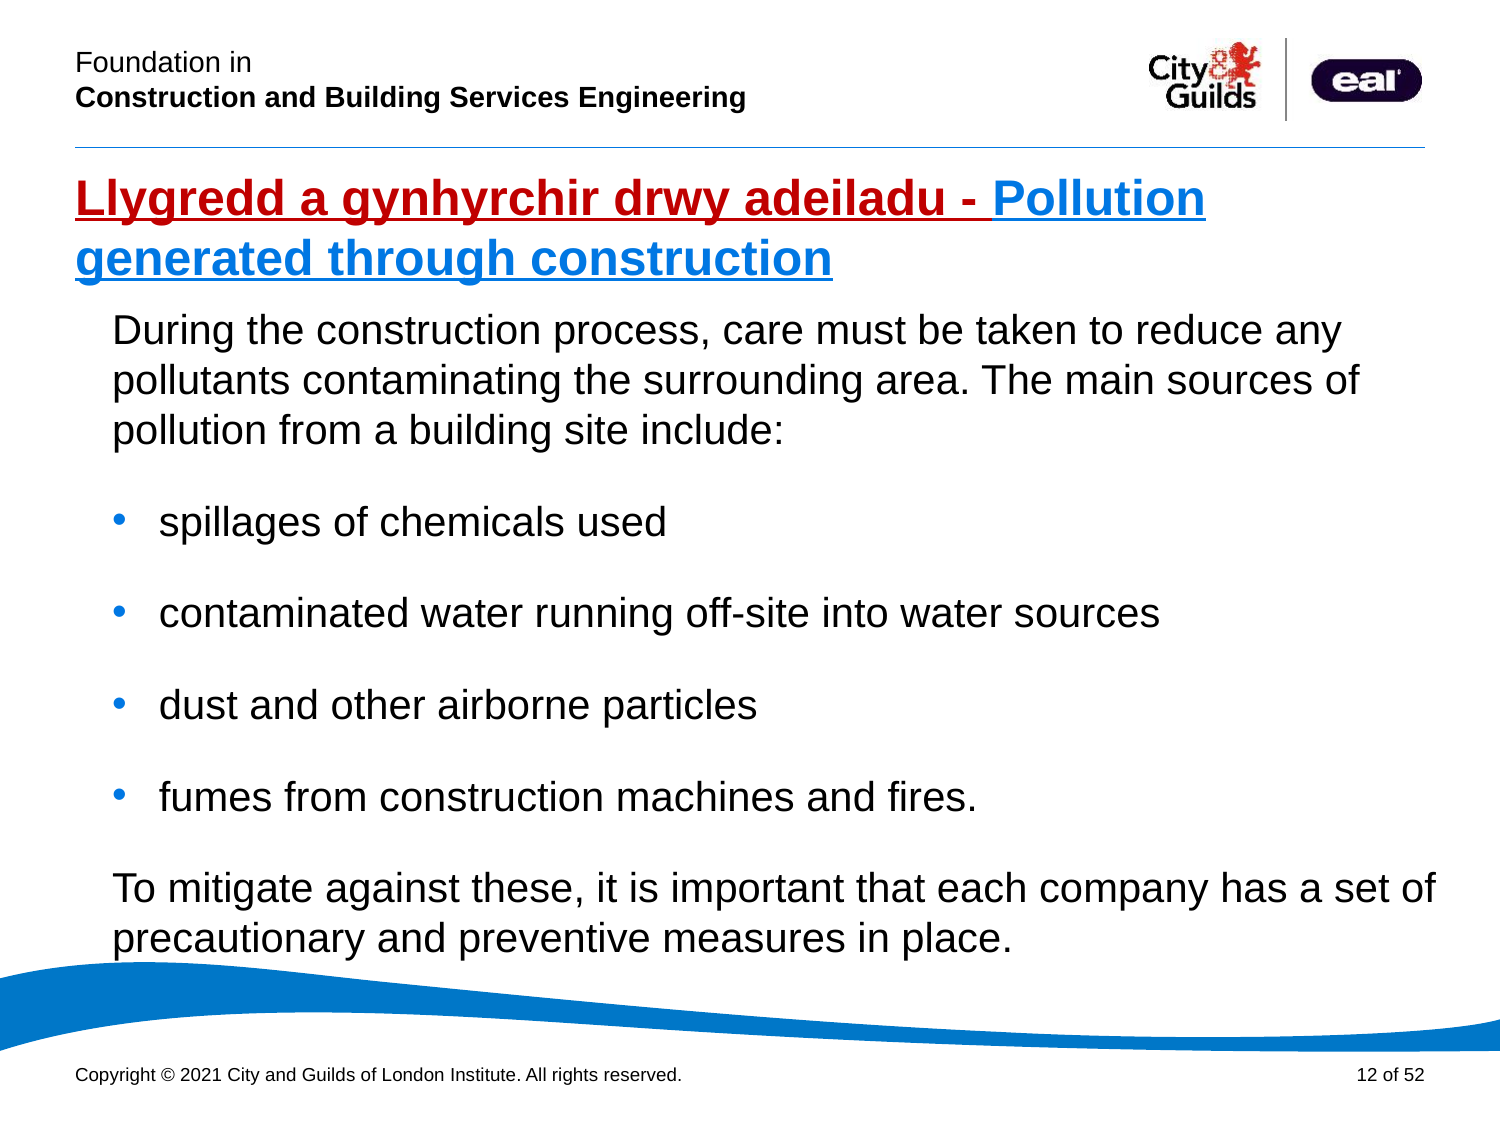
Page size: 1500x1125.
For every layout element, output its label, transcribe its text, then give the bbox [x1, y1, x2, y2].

list During the construction process, care must be taken to reduce any pollutants contaminating the surrounding area. The main sources of pollution from a building site include: spillages of chemicals used contaminated water running off-site into water sources dust and other airborne particles fumes from construction machines and fires. To mitigate against these, it is important that each company has a set of precautionary and preventive measures in place. [111, 302, 1463, 1000]
title Llygredd a gynhyrchir drwy adeiladu - Pollution generated through construction [74, 165, 1426, 229]
picture [1149, 38, 1422, 121]
